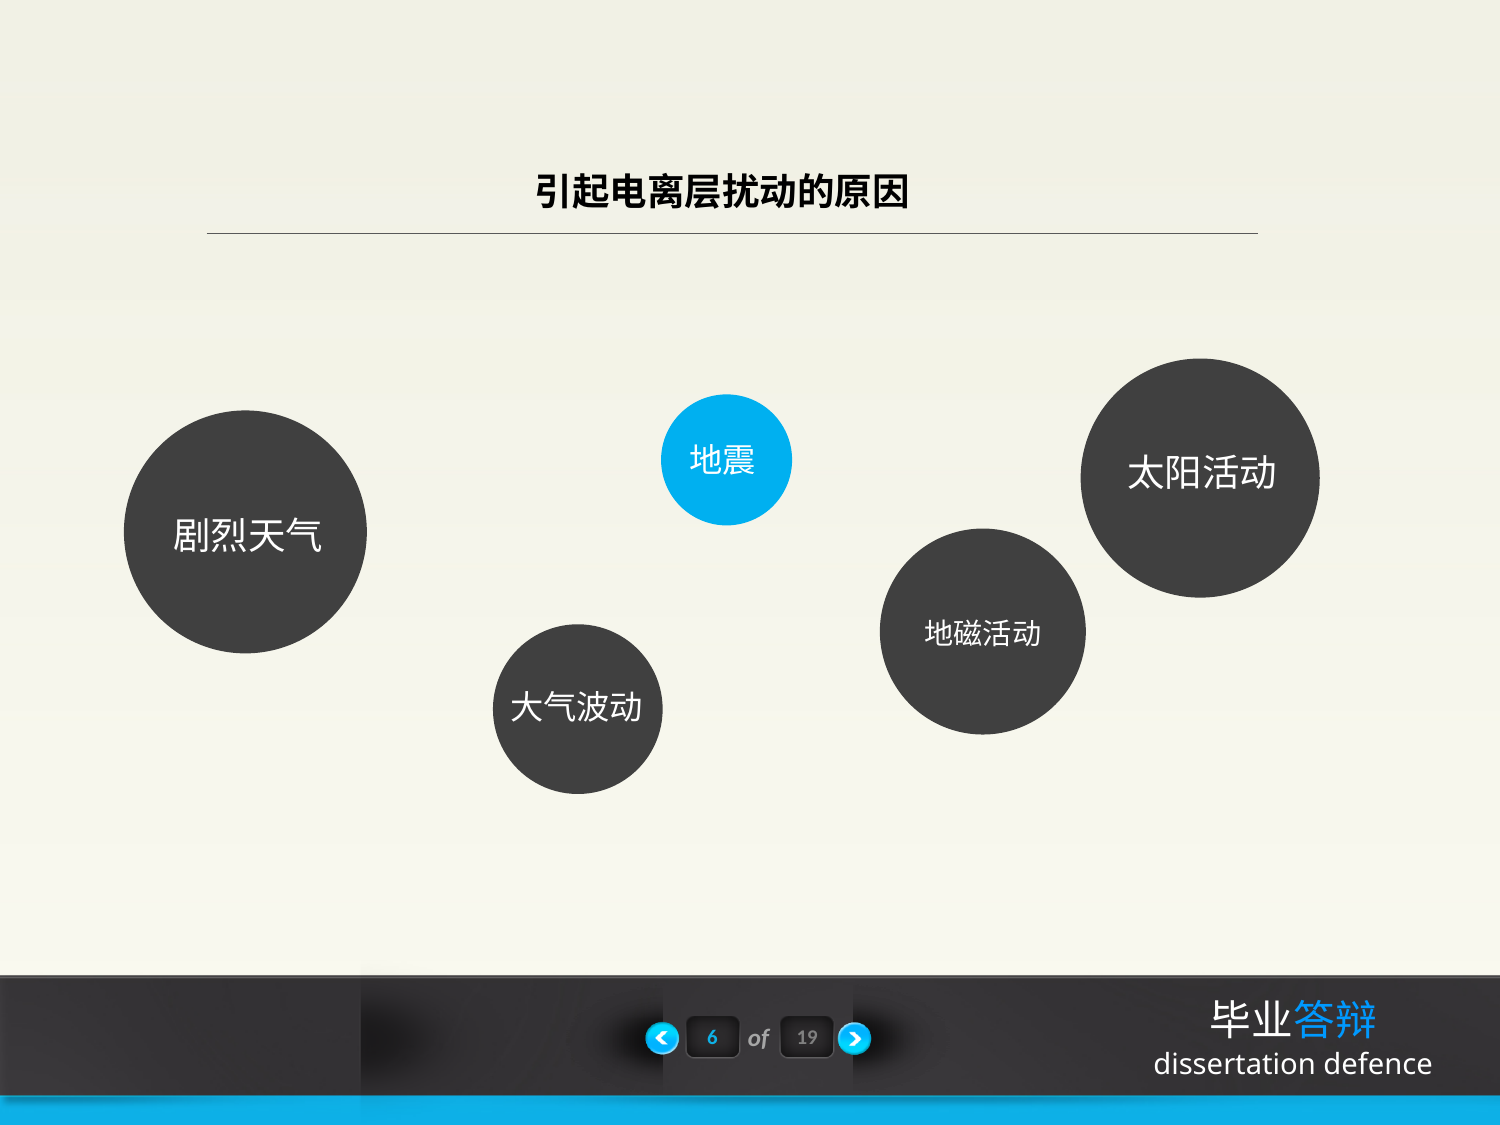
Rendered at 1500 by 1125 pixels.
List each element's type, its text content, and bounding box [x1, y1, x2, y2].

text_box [123, 410, 368, 654]
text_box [660, 394, 793, 526]
text_box 引起电离层扰动的原因 [520, 160, 925, 221]
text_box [492, 624, 663, 795]
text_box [1080, 358, 1320, 598]
text_box of [747, 1014, 773, 1059]
text_box 毕业答辩 dissertation defence [1080, 998, 1500, 1088]
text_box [879, 528, 1087, 735]
picture [0, 0, 1500, 1096]
